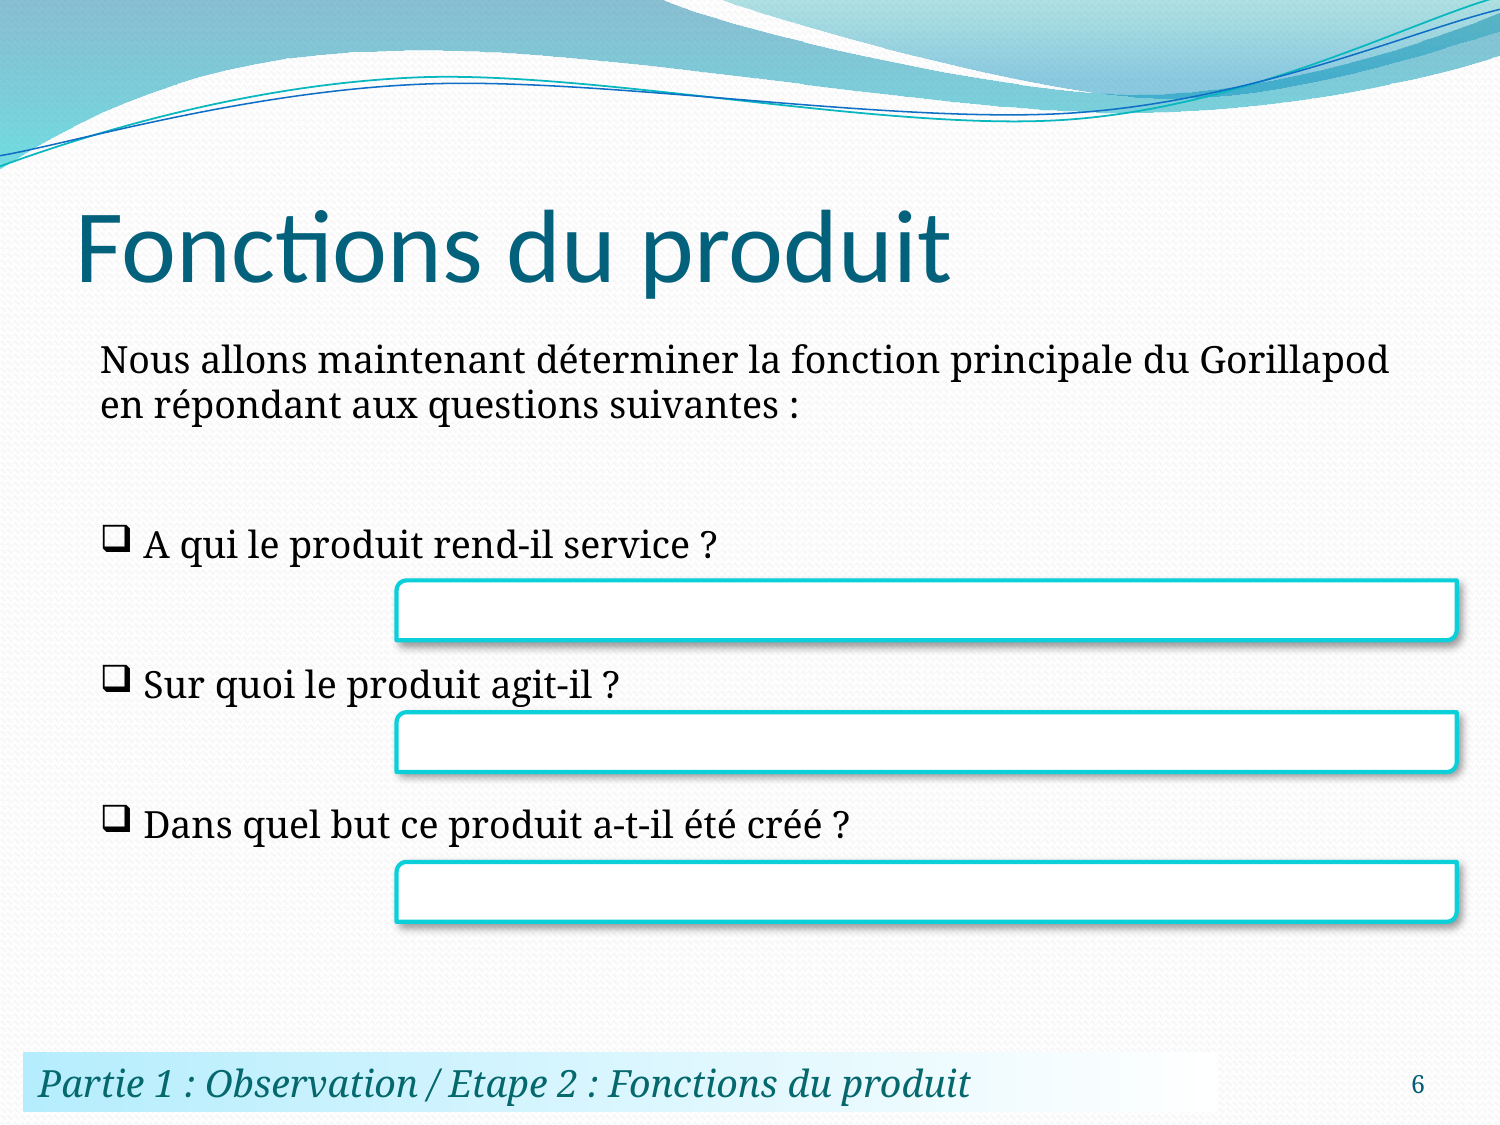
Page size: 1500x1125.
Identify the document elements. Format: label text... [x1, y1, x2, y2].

slide_number 6 [1299, 1042, 1425, 1103]
text_box [394, 859, 1459, 924]
text_box [394, 578, 1459, 643]
text_box Nous allons maintenant déterminer la fonction principale du Gorillapod en répondant aux questions suivantes : A qui le produit rend-il service ? Sur quoi le produit agit-il ? Dans quel but ce produit a-t-il été créé ? [85, 328, 1457, 854]
title Fonctions du produit [75, 115, 1438, 303]
text_box [394, 710, 1459, 775]
text_box Partie 1 : Observation / Etape 2 : Fonctions du produit [21, 1051, 1219, 1114]
